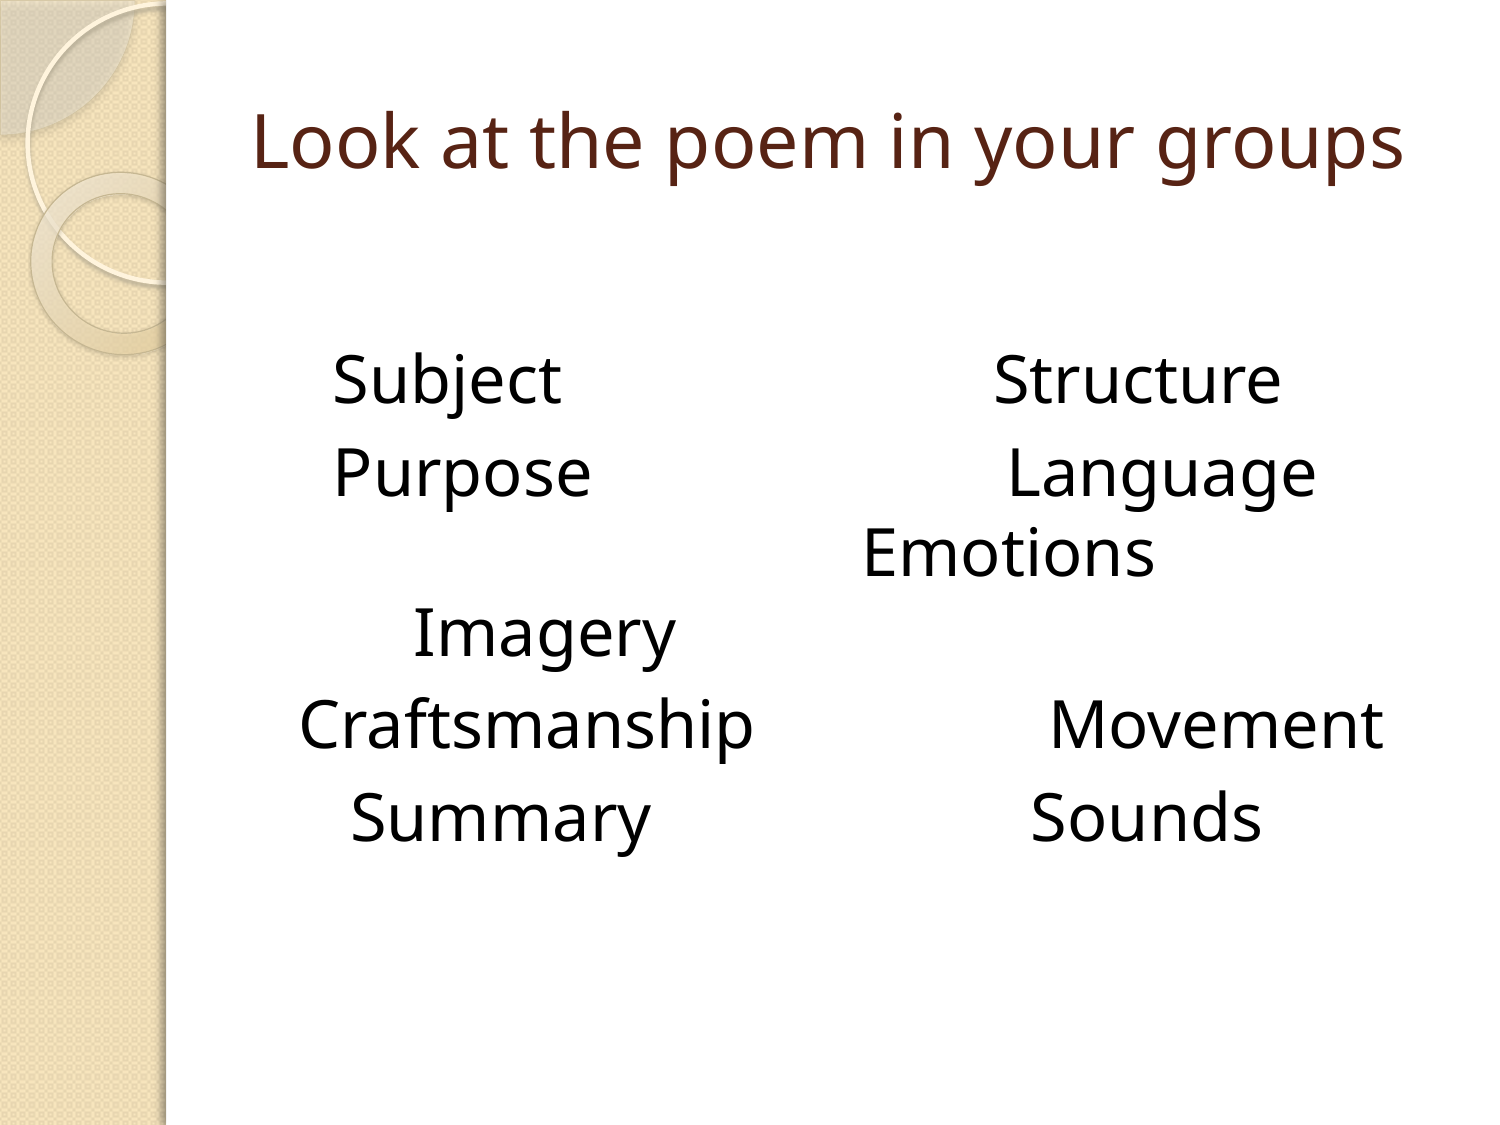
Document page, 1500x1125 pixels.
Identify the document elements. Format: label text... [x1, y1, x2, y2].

list Subject Structure Purpose Language Emotions Imagery Craftsmanship Movement Summary Sounds [235, 237, 1466, 1025]
title Look at the poem in your groups [235, 45, 1466, 233]
